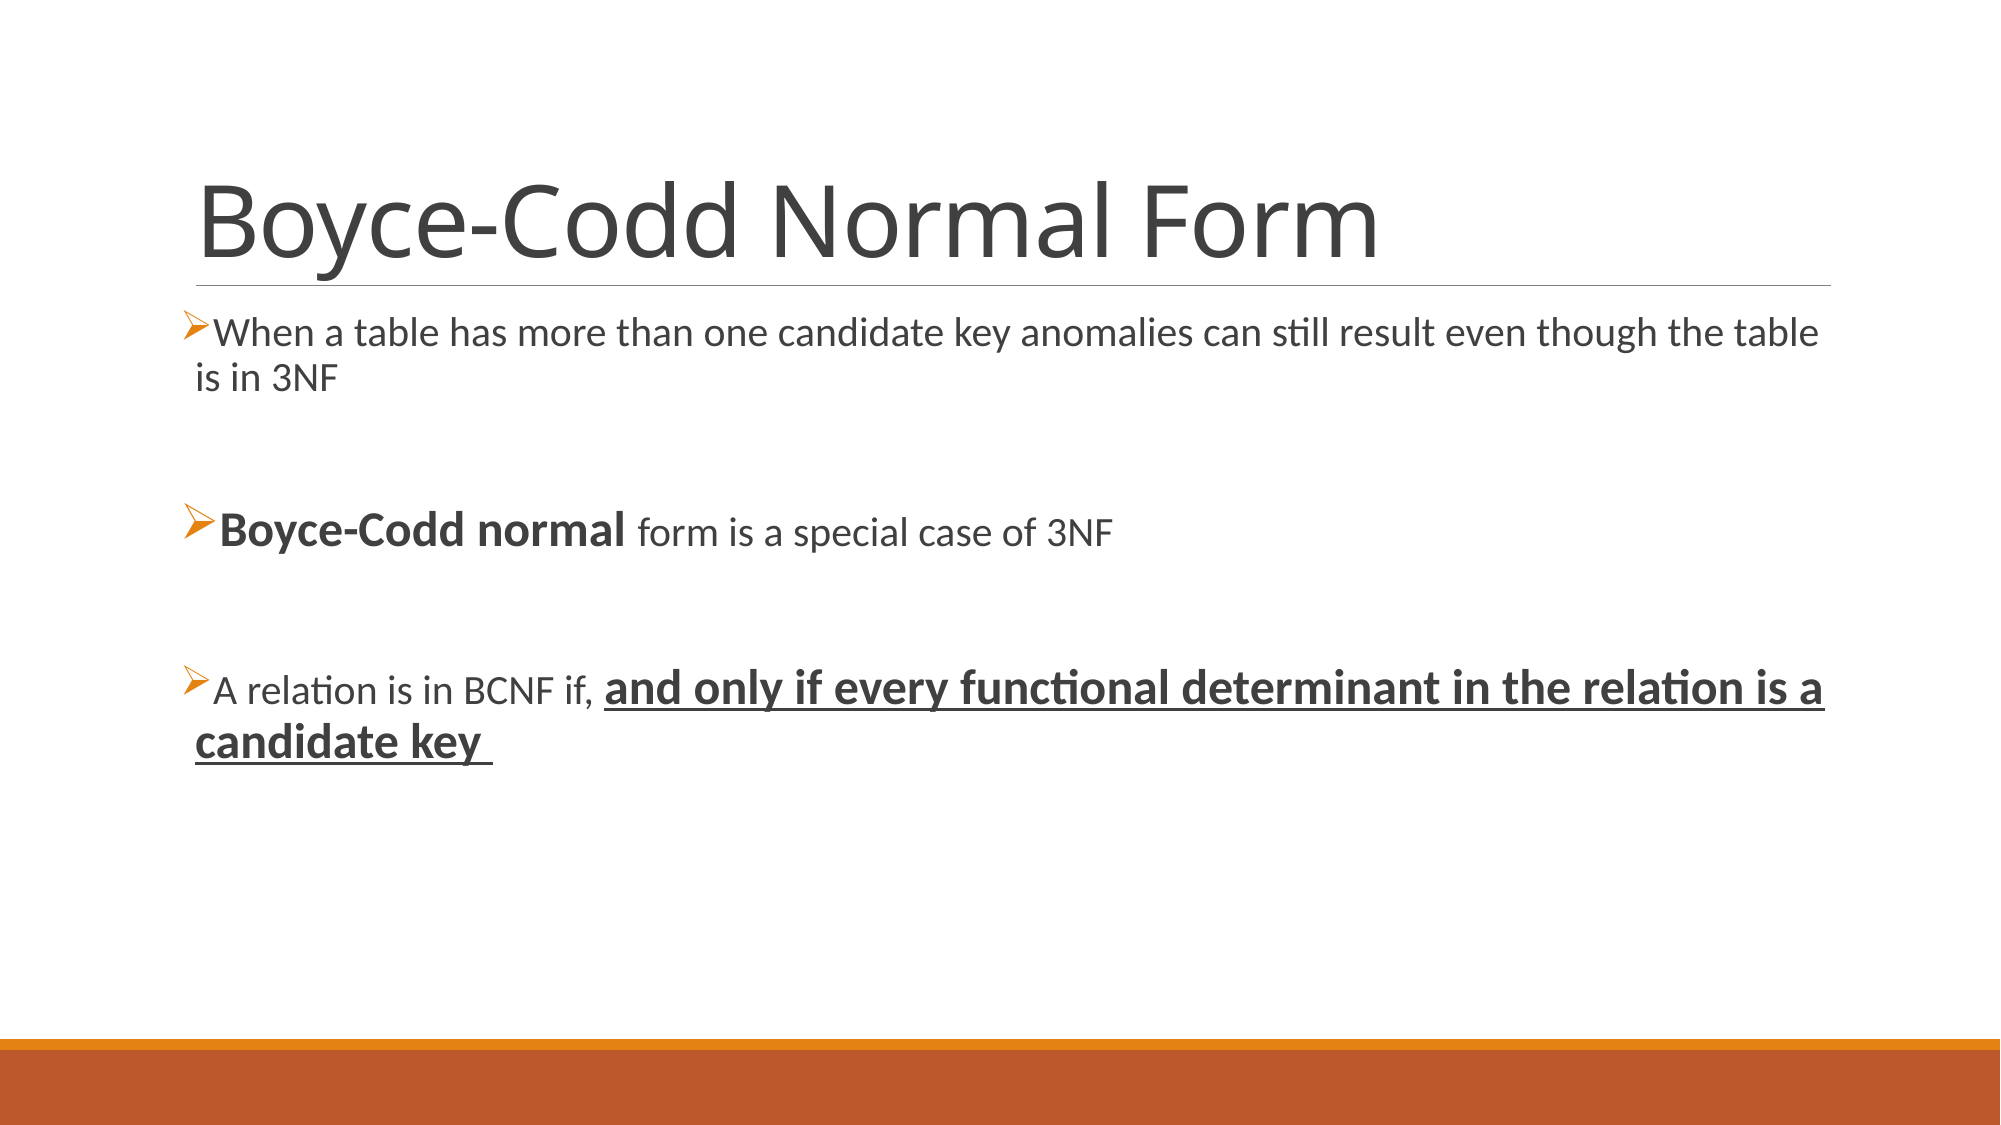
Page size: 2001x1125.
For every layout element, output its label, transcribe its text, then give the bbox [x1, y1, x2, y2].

list When a table has more than one candidate key anomalies can still result even though the table is in 3NF Boyce-Codd normal form is a special case of 3NF A relation is in BCNF if, and only if every functional determinant in the relation is a candidate key [180, 302, 1830, 963]
title Boyce-Codd Normal Form [180, 47, 1830, 285]
